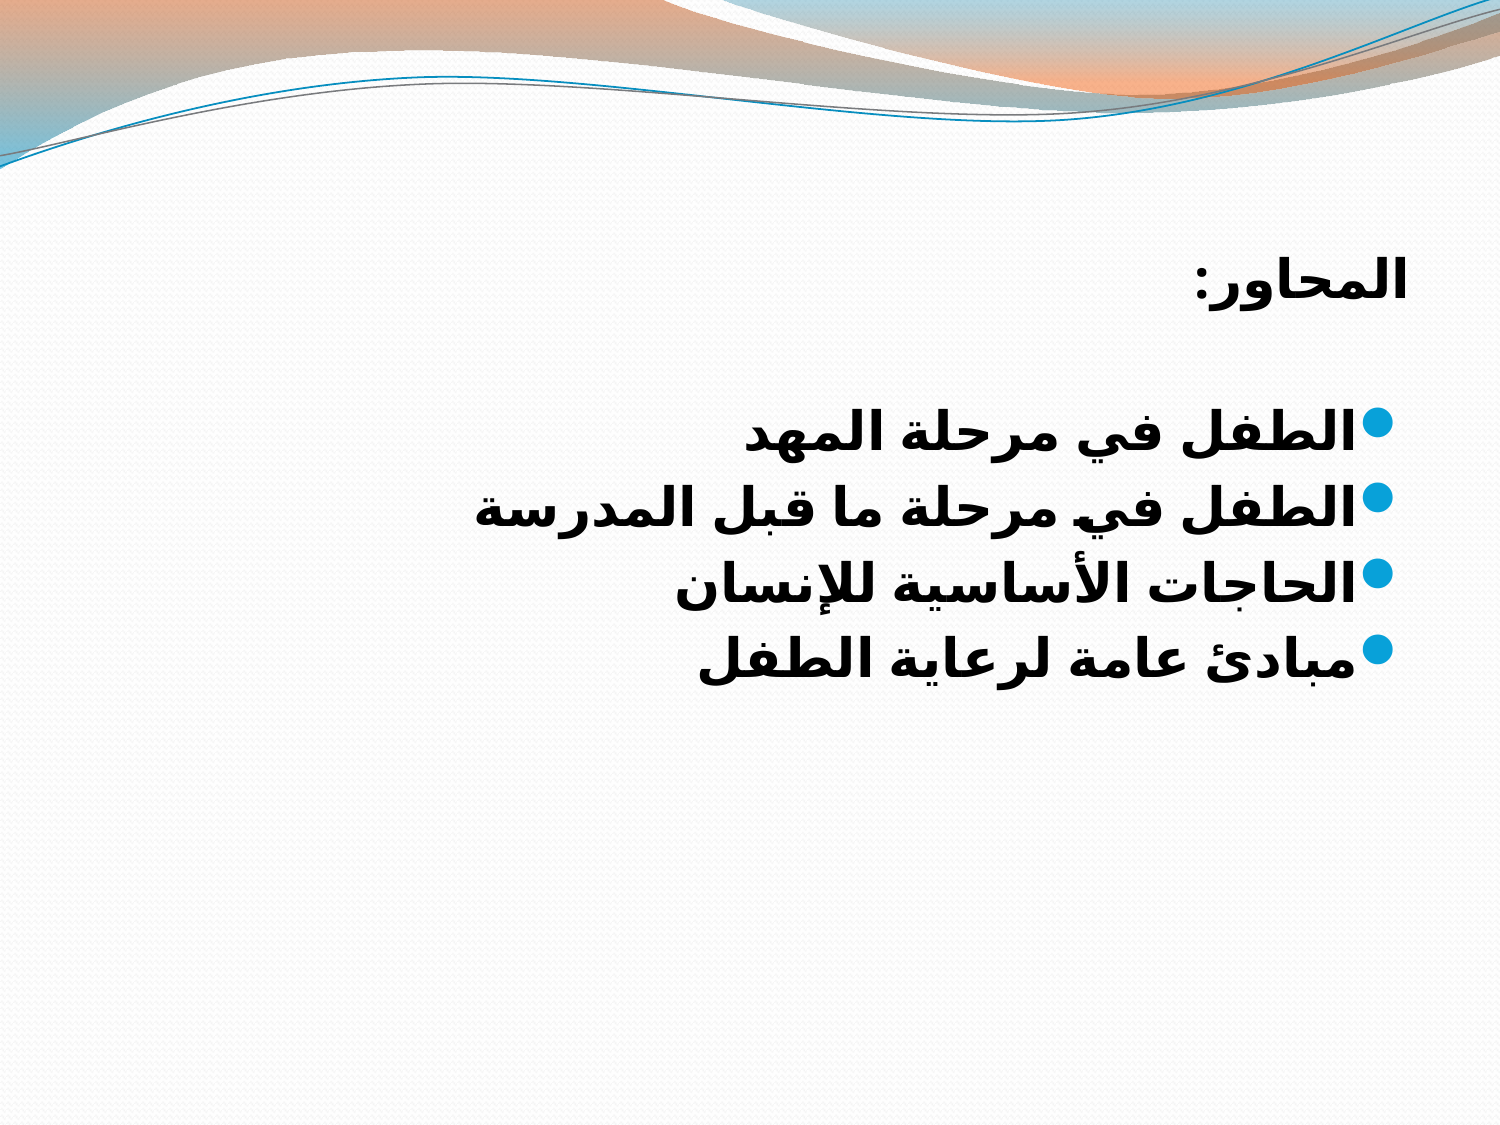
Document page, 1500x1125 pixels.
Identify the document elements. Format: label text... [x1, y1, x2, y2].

list المحاور: الطفل في مرحلة المهد الطفل في مرحلة ما قبل المدرسة الحاجات الأساسية للإنسان مبادئ عامة لرعاية الطفل [75, 237, 1425, 958]
